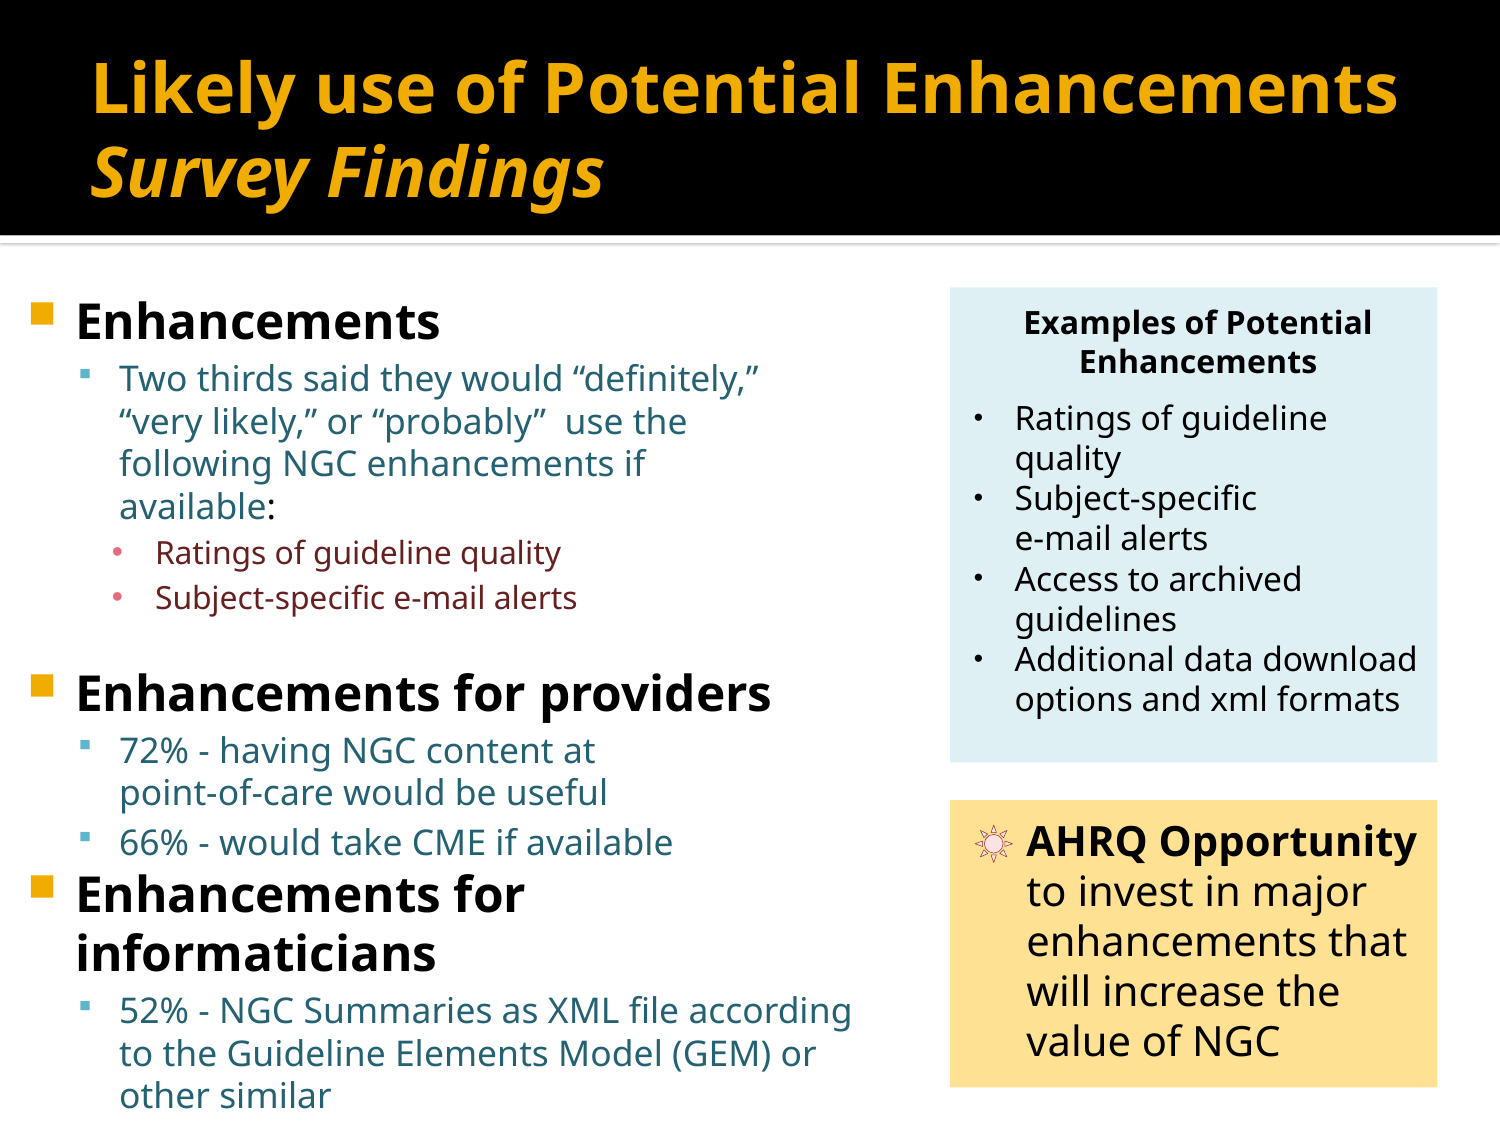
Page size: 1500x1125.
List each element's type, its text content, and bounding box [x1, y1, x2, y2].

list Examples of Potential Enhancements Ratings of guideline quality Subject-specific e-mail alerts Access to archived guidelines Additional data download options and xml formats [950, 287, 1438, 763]
list AHRQ Opportunity to invest in major enhancements that will increase the value of NGC [950, 800, 1438, 1088]
text_box [971, 821, 1017, 867]
title Likely use of Potential Enhancements Survey Findings [75, 24, 1425, 231]
list Enhancements Two thirds said they would “definitely,” “very likely,” or “probably” use the following NGC enhancements if available: Ratings of guideline quality Subject-specific e-mail alerts Enhancements for providers 72% - having NGC content at point-of-care would be useful 66% - would take CME if available Enhancements for informaticians 52% - NGC Summaries as XML file according to the Guideline Elements Model (GEM) or other similar [0, 275, 900, 1125]
